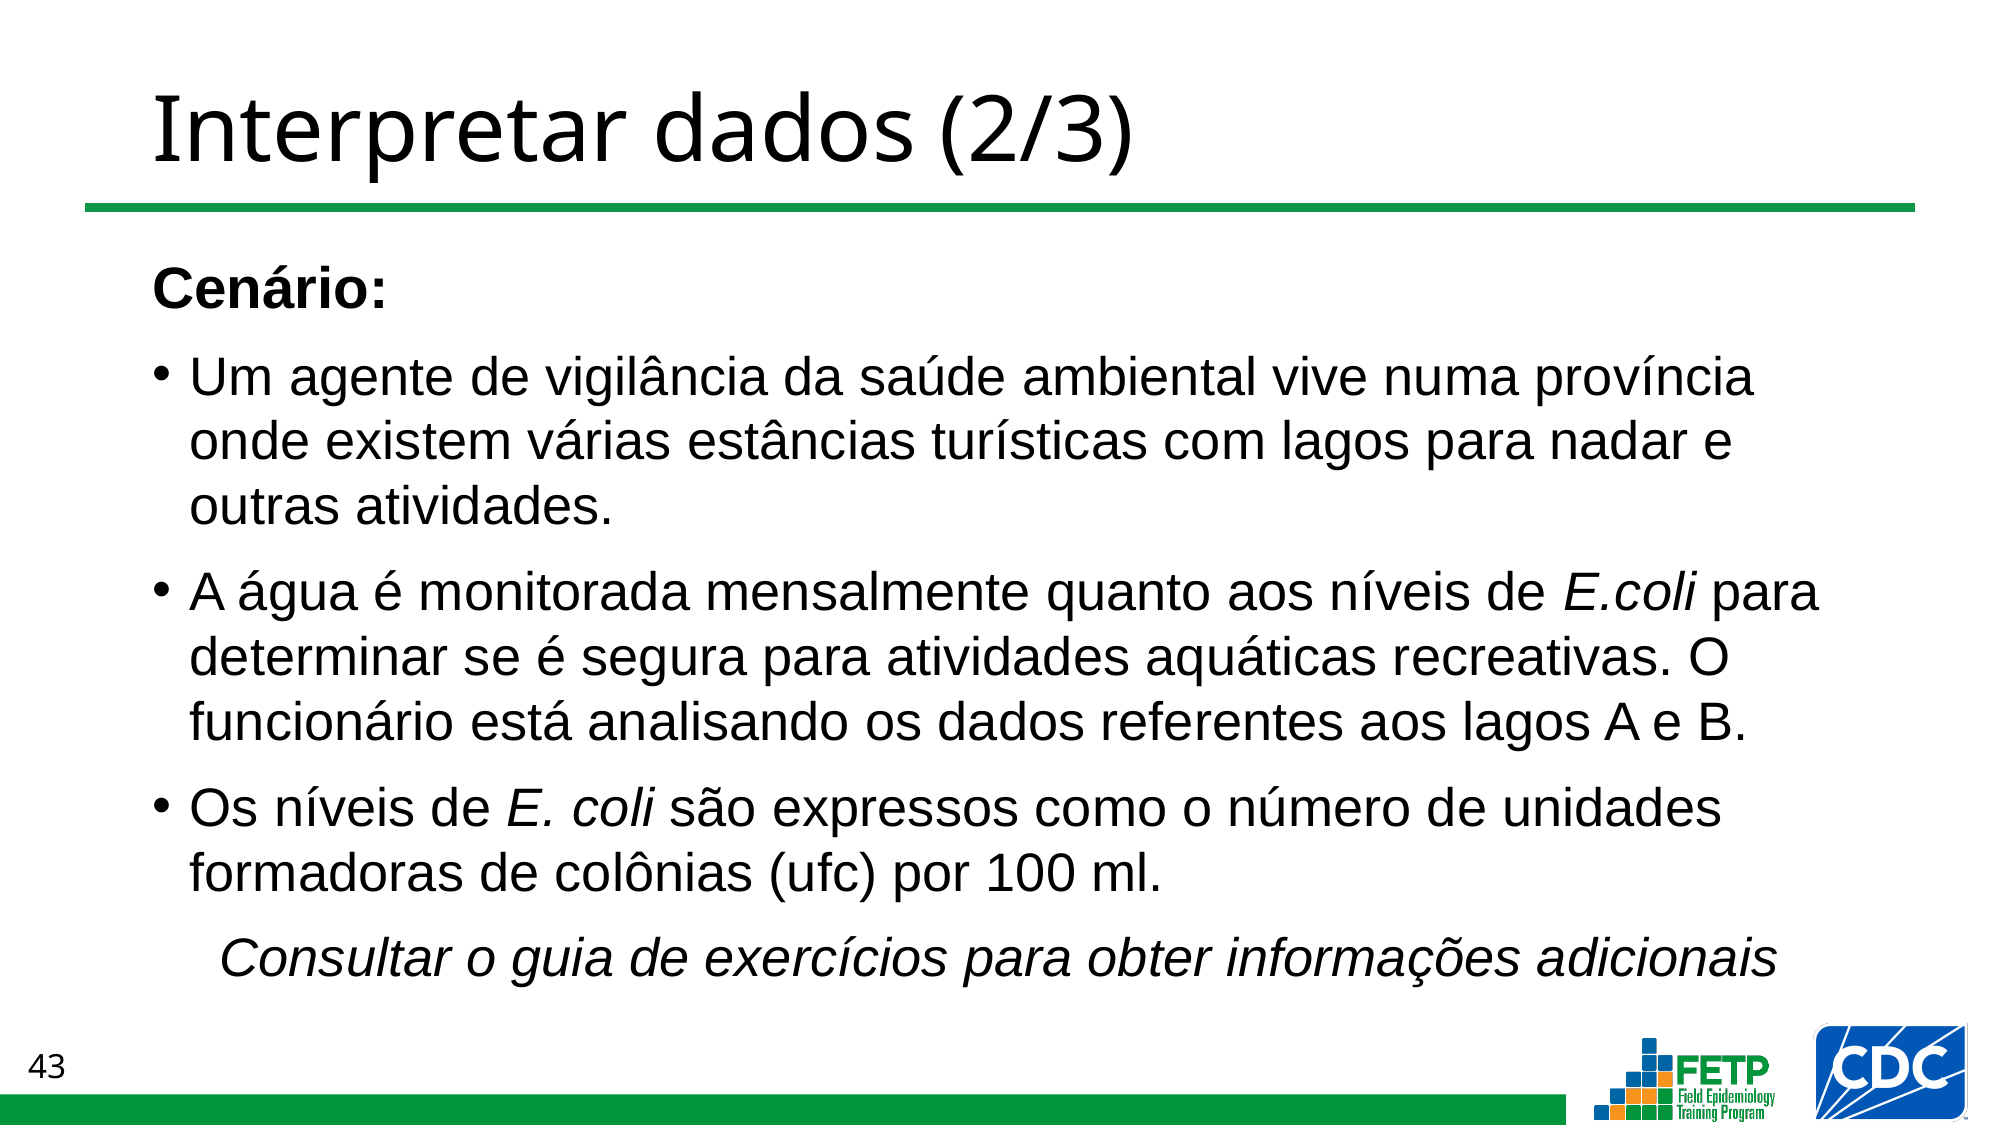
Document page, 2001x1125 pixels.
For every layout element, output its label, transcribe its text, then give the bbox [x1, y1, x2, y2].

picture [1594, 1038, 1775, 1122]
title Interpretar dados (2/3) [137, 75, 1863, 207]
list Cenário: Um agente de vigilância da saúde ambiental vive numa província onde existem várias estâncias turísticas com lagos para nadar e outras atividades. A água é monitorada mensalmente quanto aos níveis de E.coli para determinar se é segura para atividades aquáticas recreativas. O funcionário está analisando os dados referentes aos lagos A e B. Os níveis de E. coli são expressos como o número de unidades formadoras de colônias (ufc) por 100 ml. Consultar o guia de exercícios para obter informações adicionais [137, 242, 1863, 1004]
picture [1813, 1023, 1968, 1122]
